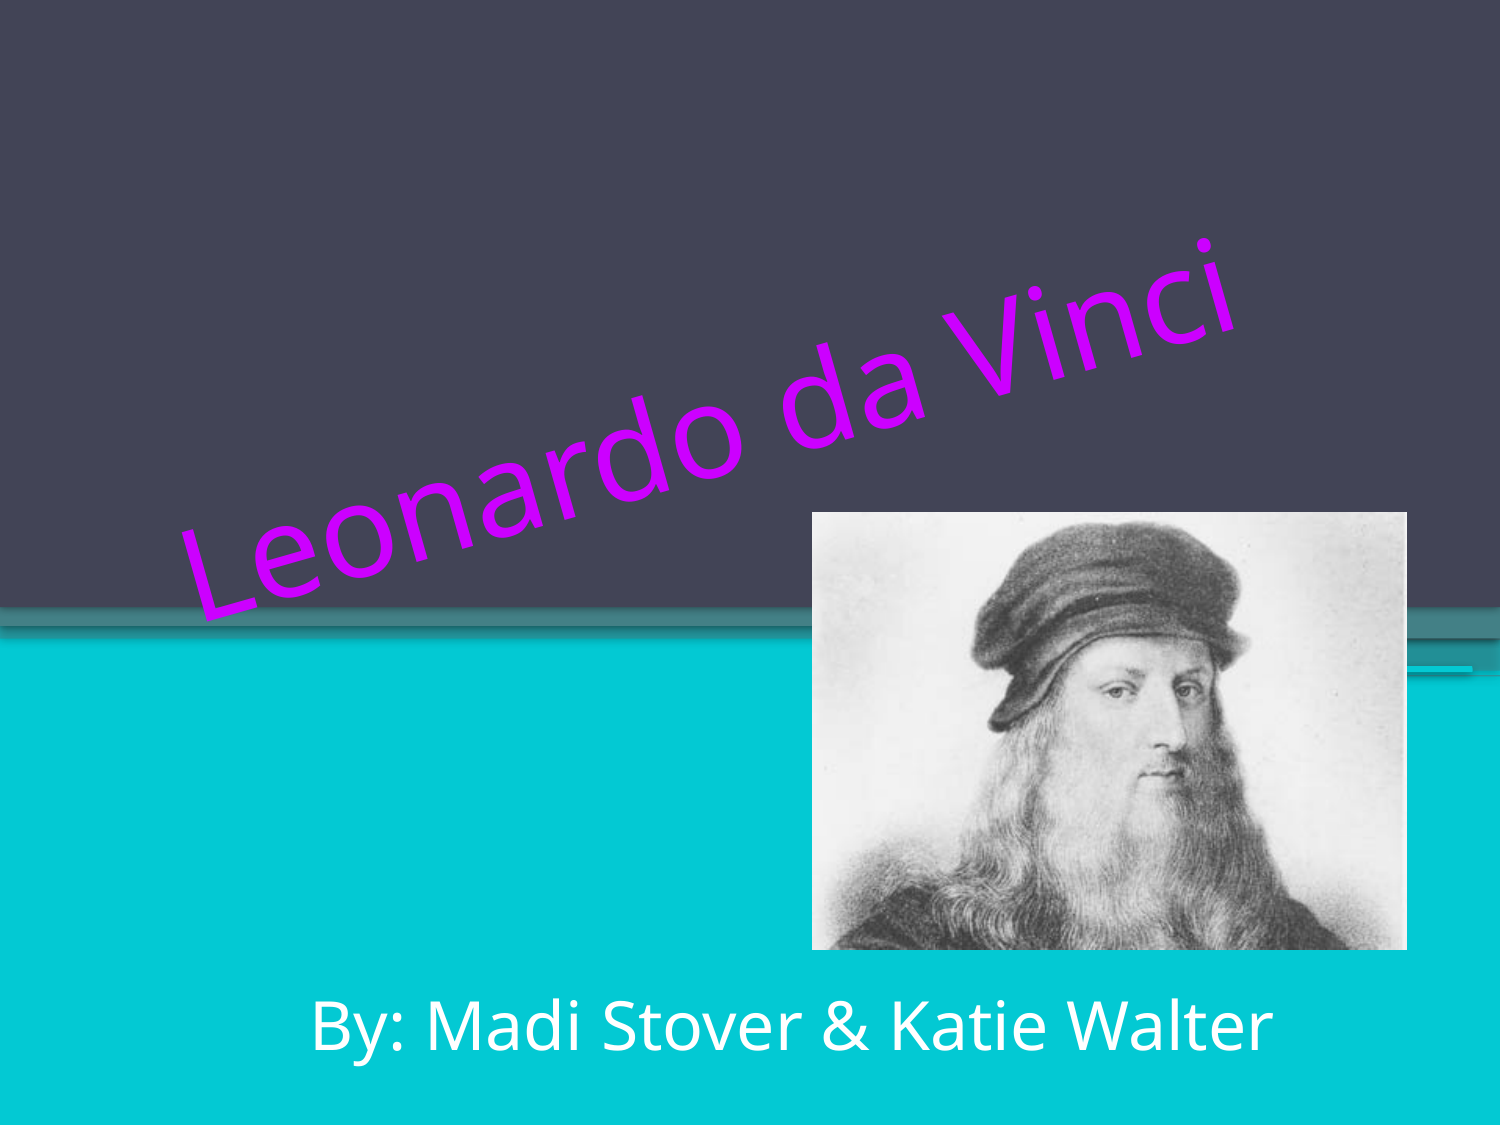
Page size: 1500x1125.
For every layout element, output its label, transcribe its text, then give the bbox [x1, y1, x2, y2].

title Leonardo da Vinci [50, 100, 1343, 683]
subtitle By: Madi Stover & Katie Walter [287, 975, 1300, 1125]
picture [812, 512, 1407, 951]
